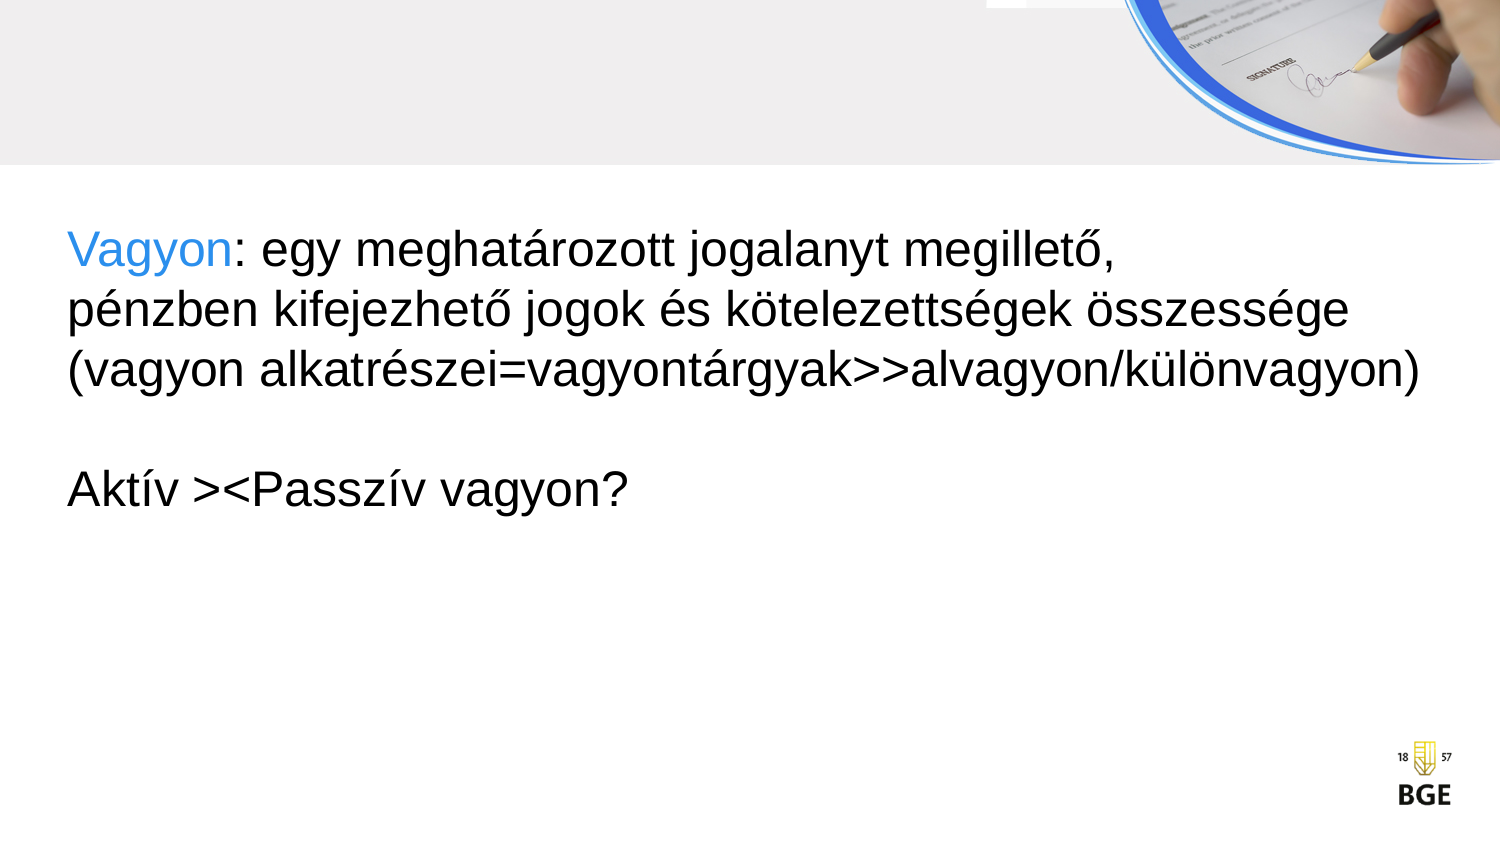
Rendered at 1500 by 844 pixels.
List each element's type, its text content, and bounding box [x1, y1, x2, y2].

text_box Vagyon: egy meghatározott jogalanyt megillető, pénzben kifejezhető jogok és kötelezettségek összessége (vagyon alkatrészei=vagyontárgyak>>alvagyon/különvagyon) Aktív ><Passzív vagyon? [53, 209, 1471, 524]
picture [0, 0, 1500, 844]
